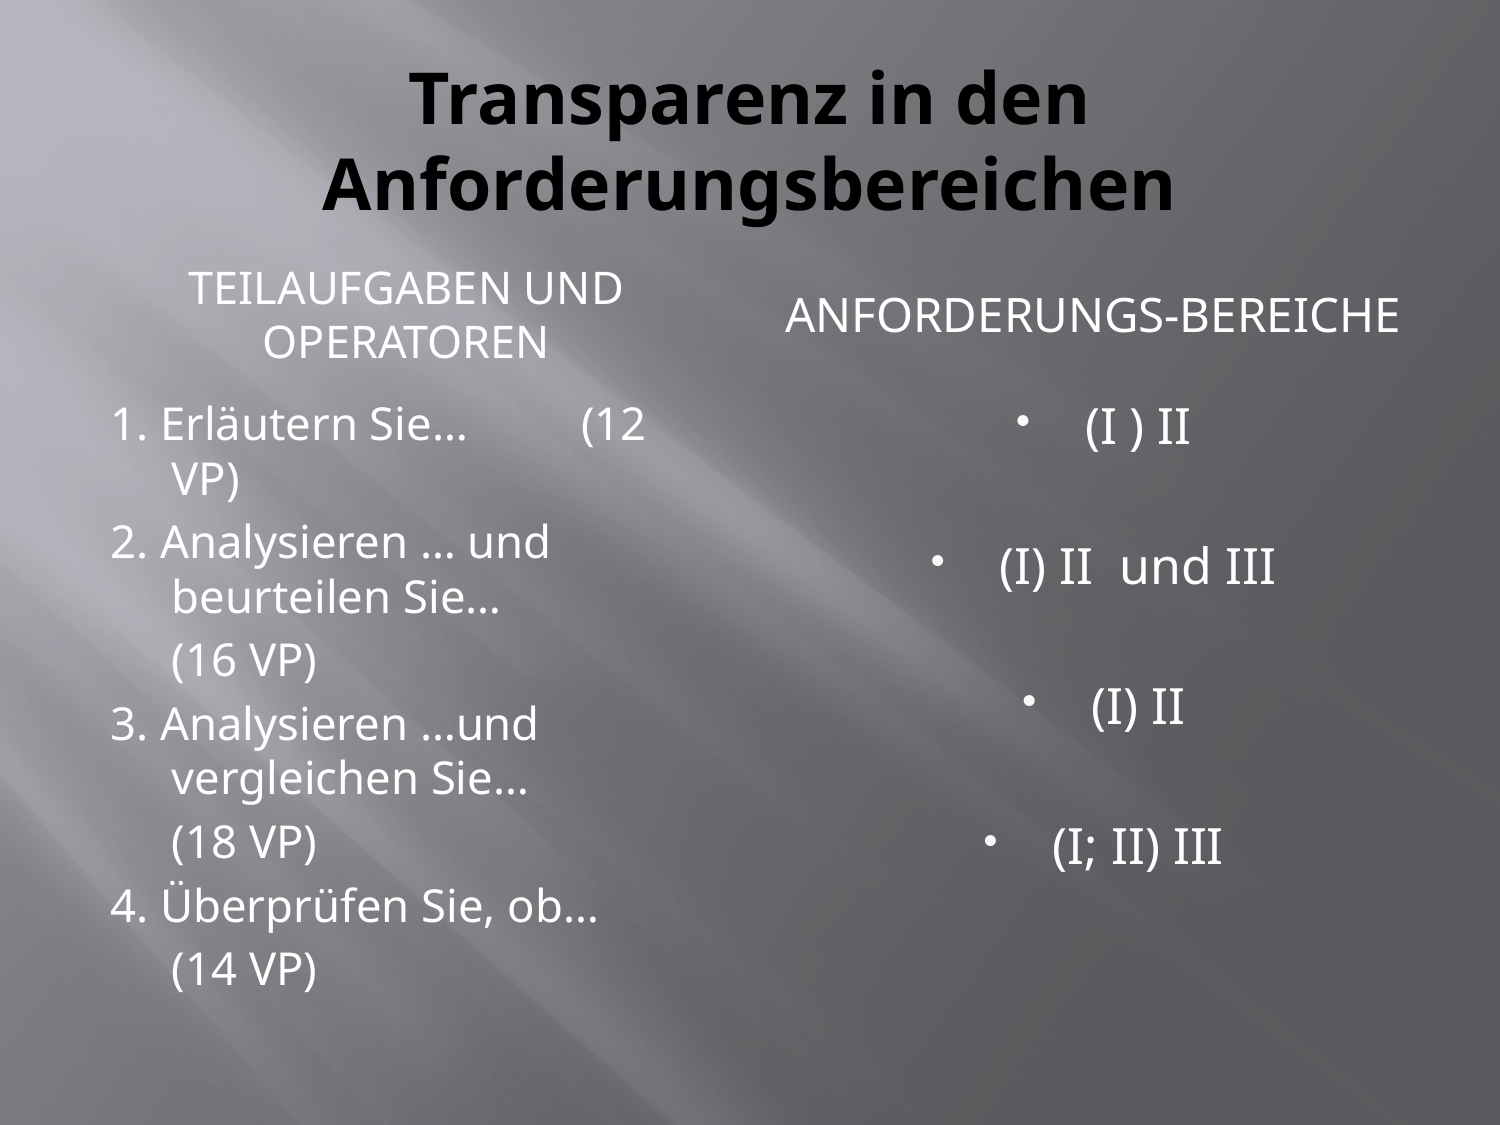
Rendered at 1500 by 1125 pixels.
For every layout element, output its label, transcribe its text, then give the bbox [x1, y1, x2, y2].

list 1. Erläutern Sie… (12 VP) 2. Analysieren … und beurteilen Sie… (16 VP) 3. Analysieren …und vergleichen Sie… (18 VP) 4. Überprüfen Sie, ob… (14 VP) [75, 387, 738, 1005]
list Anforderungs-bereiche [761, 251, 1425, 375]
title Transparenz in den Anforderungsbereichen [75, 44, 1425, 233]
list (I ) II (I) II und III (I) II (I; II) III [761, 387, 1425, 1005]
list Teilaufgaben und Operatoren [75, 251, 738, 375]
